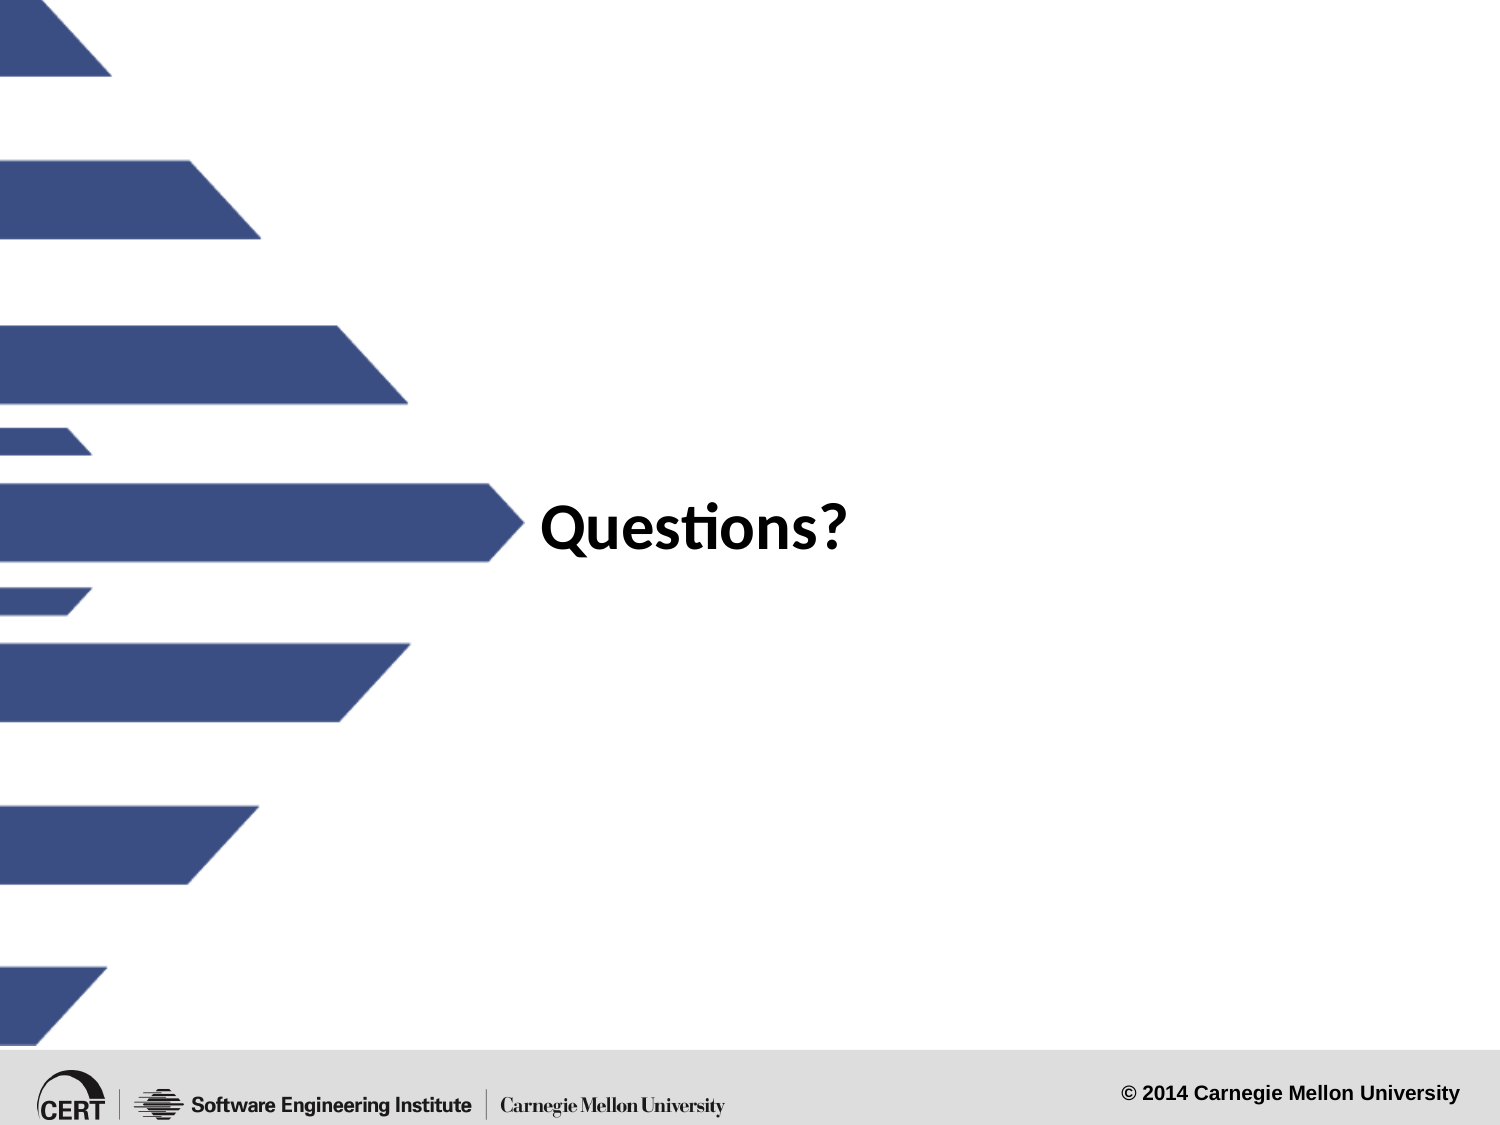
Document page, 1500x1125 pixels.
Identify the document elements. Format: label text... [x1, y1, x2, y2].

picture [37, 1069, 725, 1122]
title Questions? [524, 474, 1426, 688]
picture [0, 0, 525, 1046]
